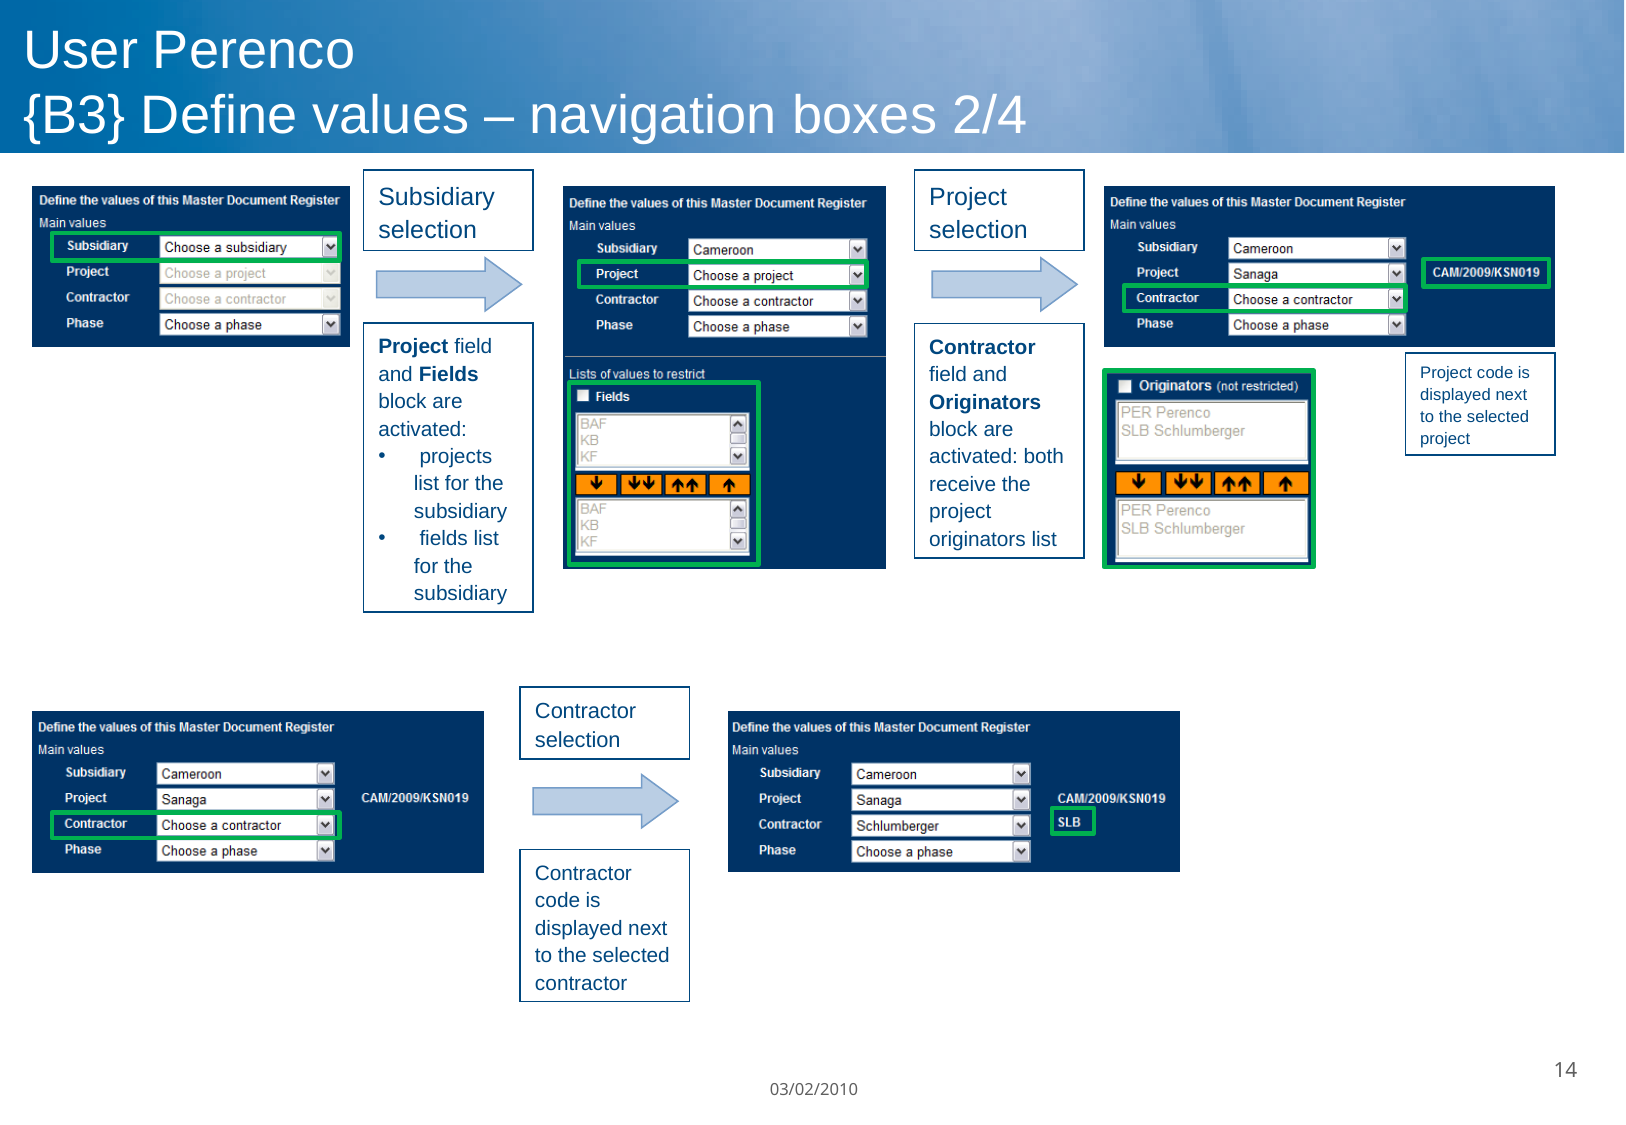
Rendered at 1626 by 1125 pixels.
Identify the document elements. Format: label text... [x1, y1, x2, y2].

text_box Project field and Fields block are activated: projects list for the subsidiary fields list for the subsidiary [363, 322, 534, 613]
footer 03/02/2010 [14, 1070, 1615, 1104]
text_box [533, 774, 678, 828]
picture [1104, 185, 1556, 348]
slide_number 14 [0, 1049, 1593, 1093]
picture [1104, 370, 1314, 569]
text_box [376, 257, 522, 311]
picture [32, 185, 350, 348]
text_box Project selection [914, 170, 1084, 251]
picture [562, 185, 886, 569]
text_box Contractor field and Originators block are activated: both receive the project originators list [914, 323, 1084, 558]
text_box [932, 257, 1078, 311]
picture [32, 711, 484, 873]
text_box Subsidiary selection [363, 170, 534, 251]
picture [728, 711, 1180, 872]
title User Perenco {B3} Define values – navigation boxes 2/4 [0, 0, 1625, 153]
text_box Contractor selection [520, 686, 690, 760]
text_box Project code is displayed next to the selected project [1405, 354, 1556, 456]
text_box Contractor code is displayed next to the selected contractor [520, 849, 690, 1002]
